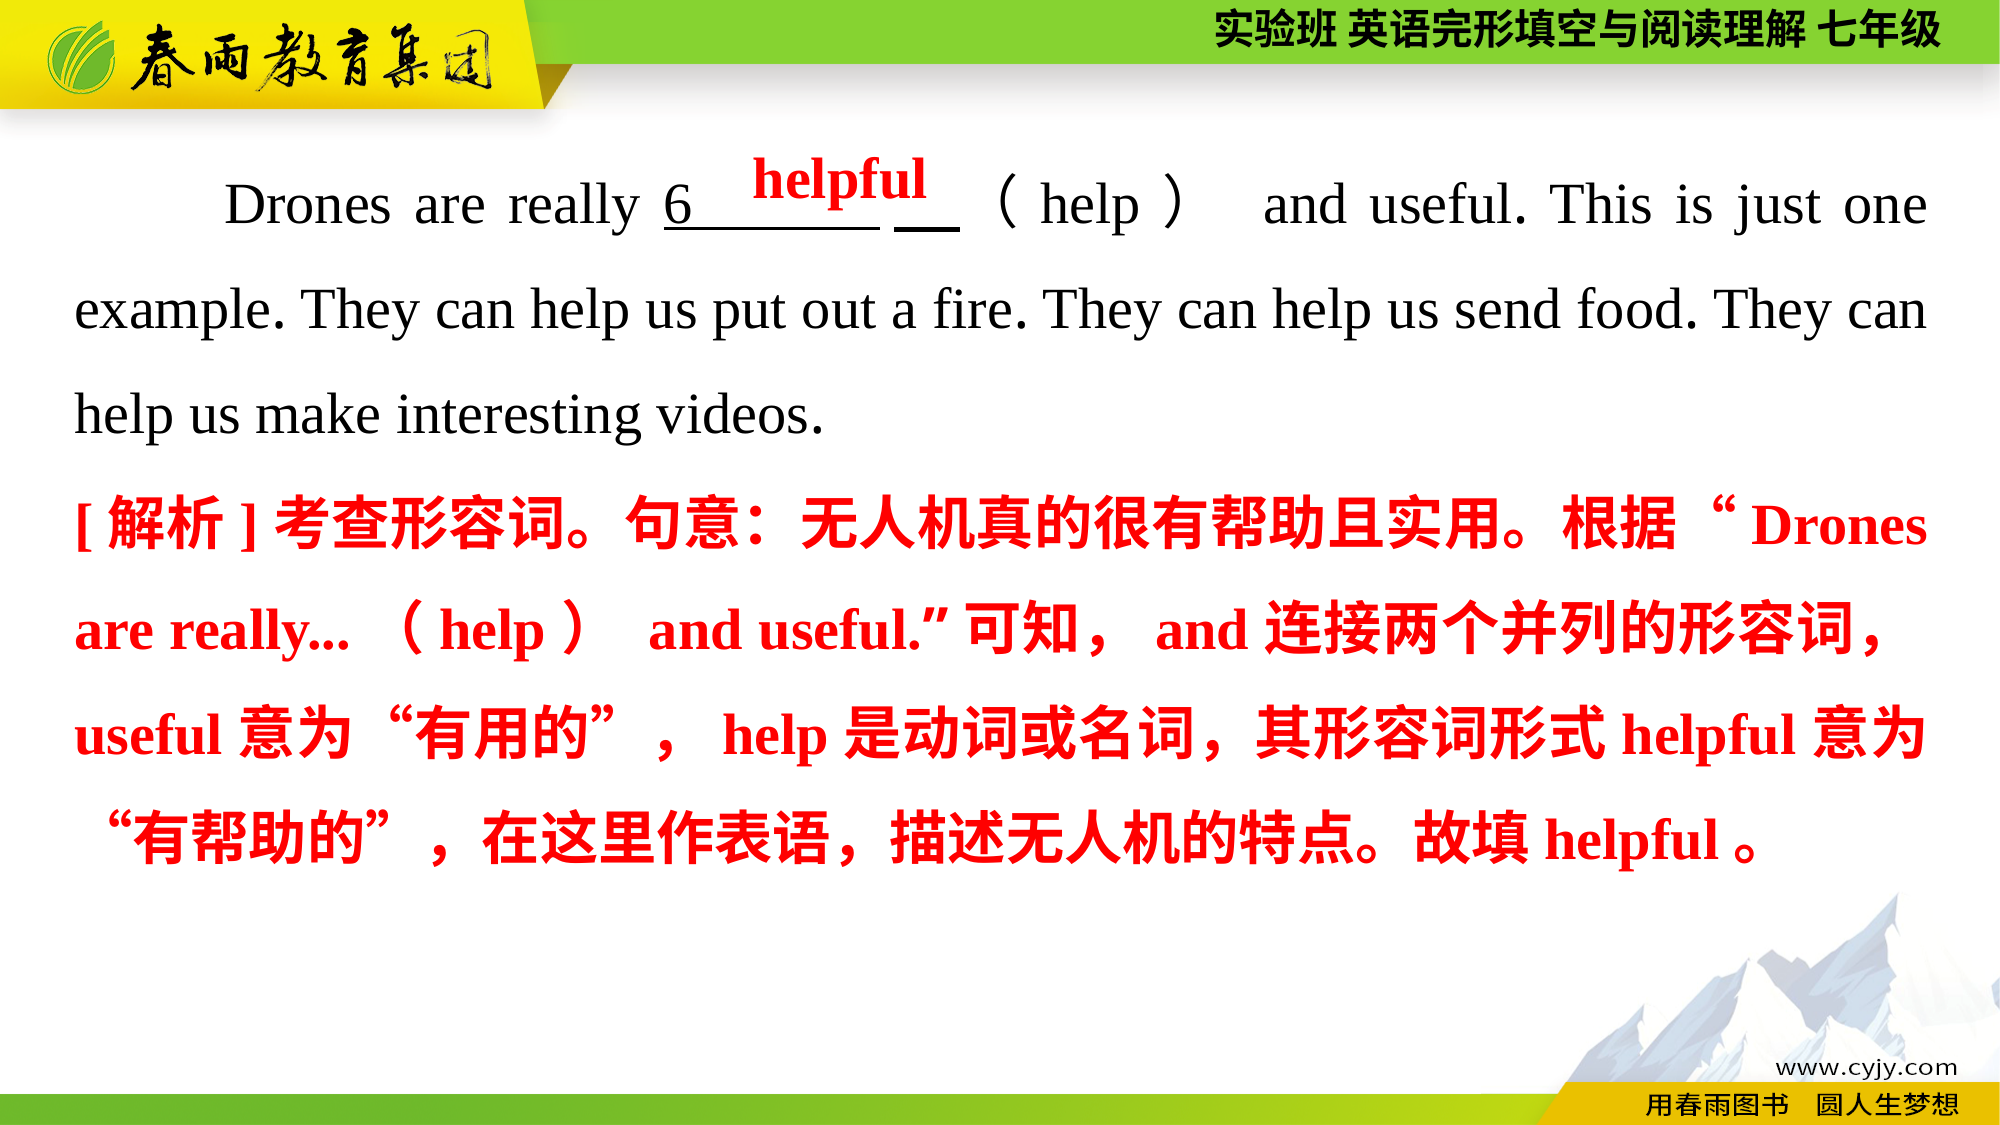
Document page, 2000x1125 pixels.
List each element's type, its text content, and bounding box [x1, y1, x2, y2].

list Drones are really 6 （help） and useful. This is just one example. They can help us put out a fire. They can help us send food. They can help us make interesting videos. [59, 122, 1944, 443]
picture [0, 0, 2000, 1125]
text_box [解析]考查形容词。句意：无人机真的很有帮助且实用。根据“Drones are really...（help） and useful.”可知，and连接两个并列的形容词，useful意为“有用的”，help是动词或名词，其形容词形式helpful意为“有帮助的”，在这里作表语，描述无人机的特点。故填helpful。 [59, 443, 1944, 879]
text_box helpful [723, 133, 944, 218]
